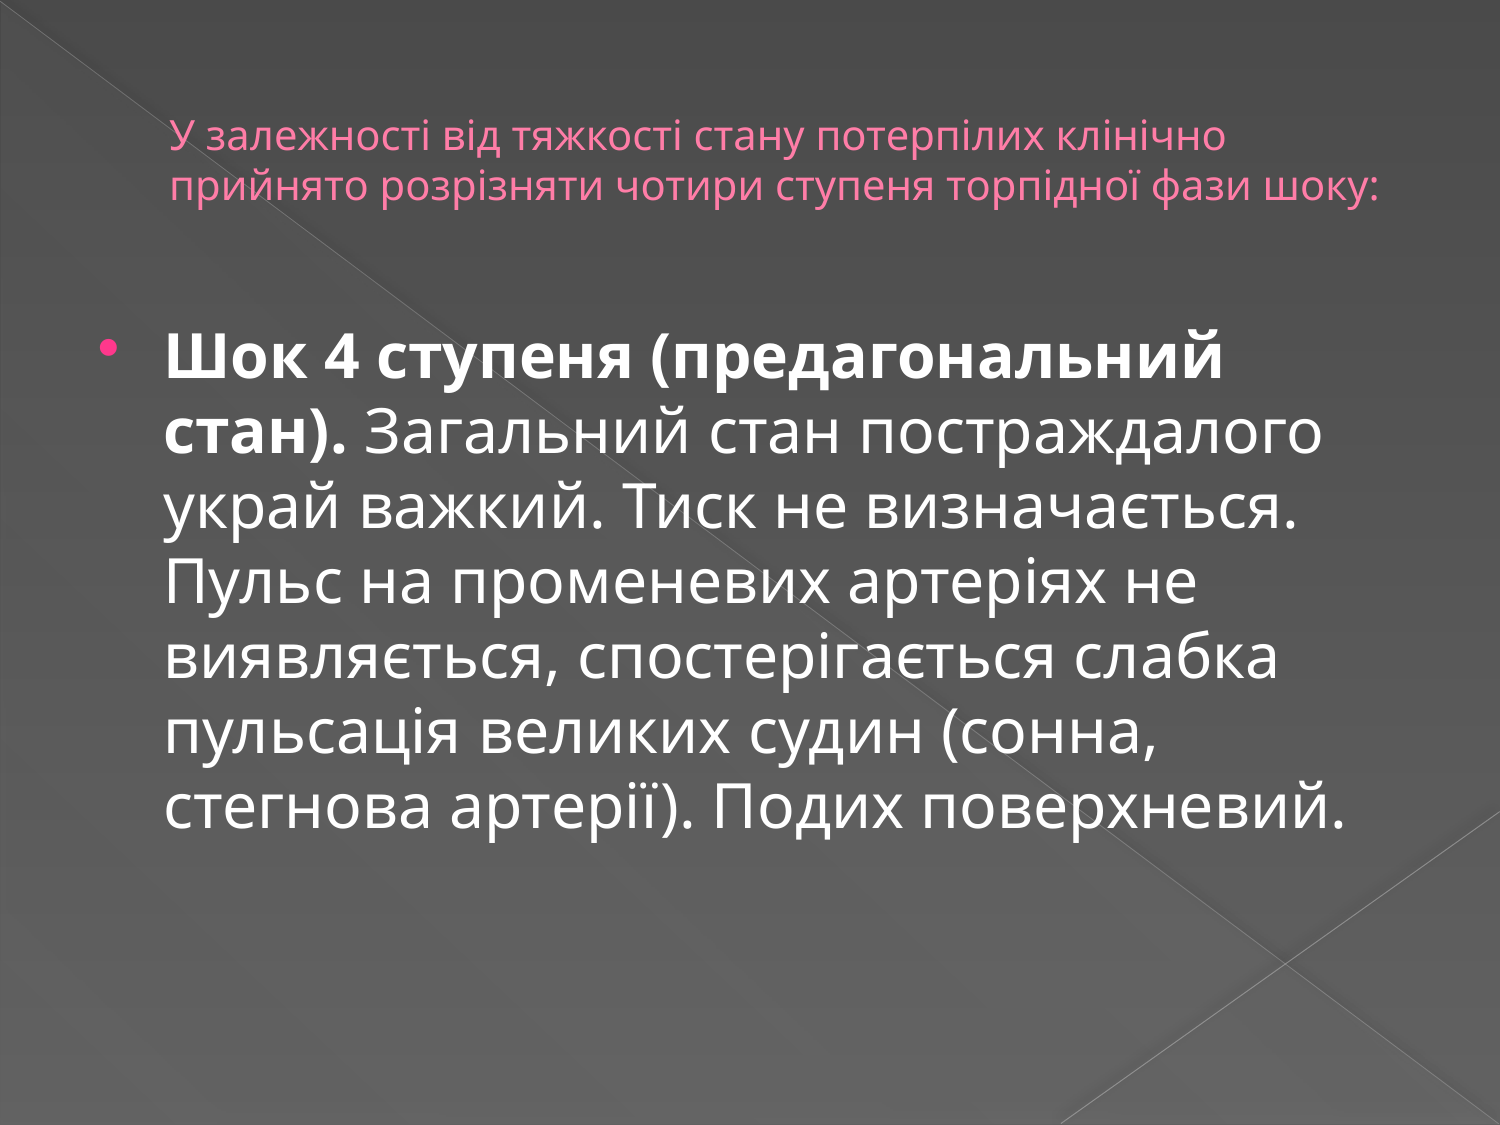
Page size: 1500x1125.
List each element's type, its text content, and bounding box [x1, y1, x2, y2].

list Шок 4 ступеня (предагональний стан). Загальний стан постраждалого украй важкий. Тиск не визначається. Пульс на променевих артеріях не виявляється, спостерігається слабка пульсація великих судин (сонна, стегнова артерії). Подих поверхневий. [75, 308, 1425, 1059]
title У залежності від тяжкості стану потерпілих клінічно прийнято розрізняти чотири ступеня торпідної фази шоку: [75, 43, 1425, 274]
